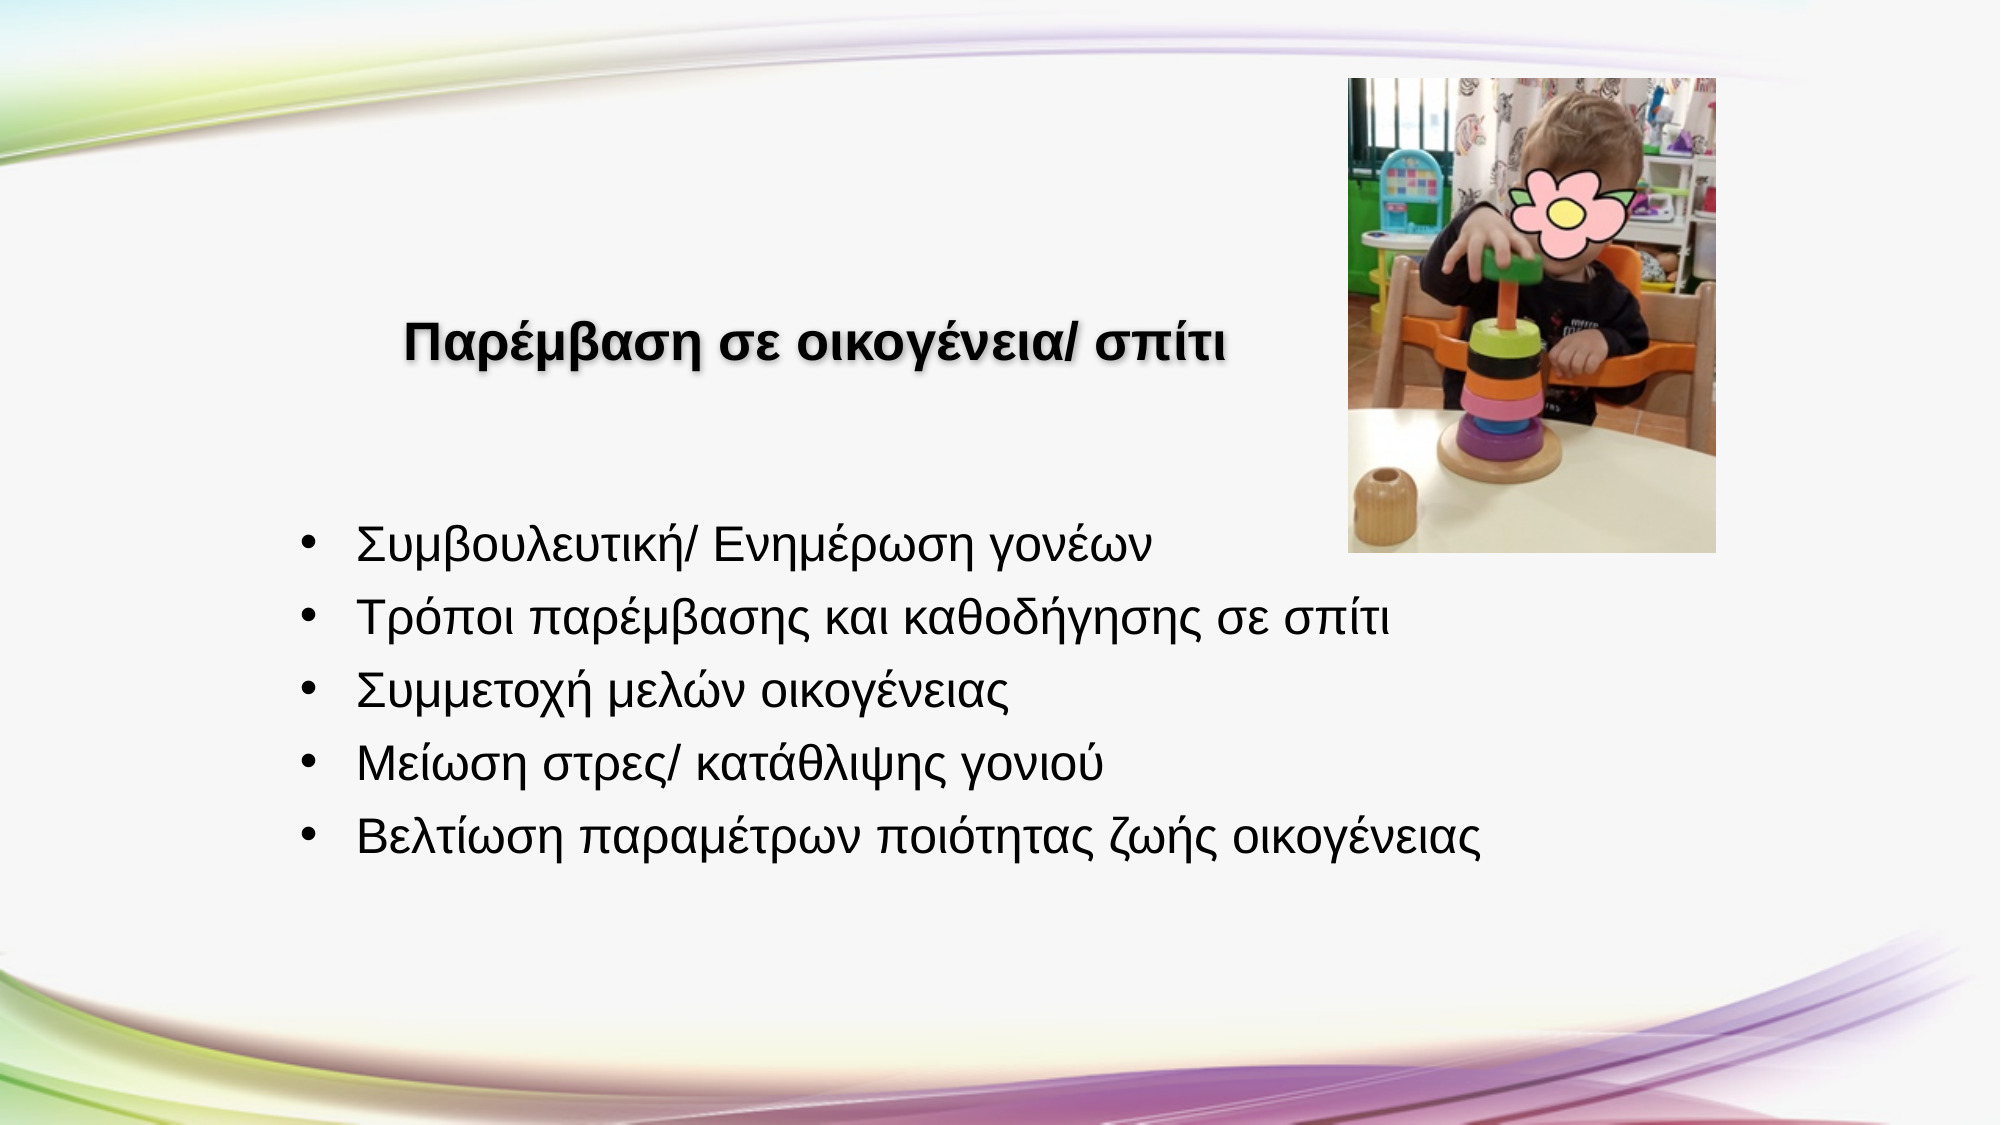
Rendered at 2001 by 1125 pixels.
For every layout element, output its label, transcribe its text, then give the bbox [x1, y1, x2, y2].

text_box Παρέμβαση σε οικογένεια/ σπίτι [343, 302, 1289, 374]
picture [0, 0, 2001, 1125]
text_box Συμβουλευτική/ Ενημέρωση γονέων Τρόποι παρέμβασης και καθοδήγησης σε σπίτι Συμμετοχή μελών οικογένειας Μείωση στρες/ κατάθλιψης γονιού Βελτίωση παραμέτρων ποιότητας ζωής οικογένειας [284, 503, 1539, 998]
